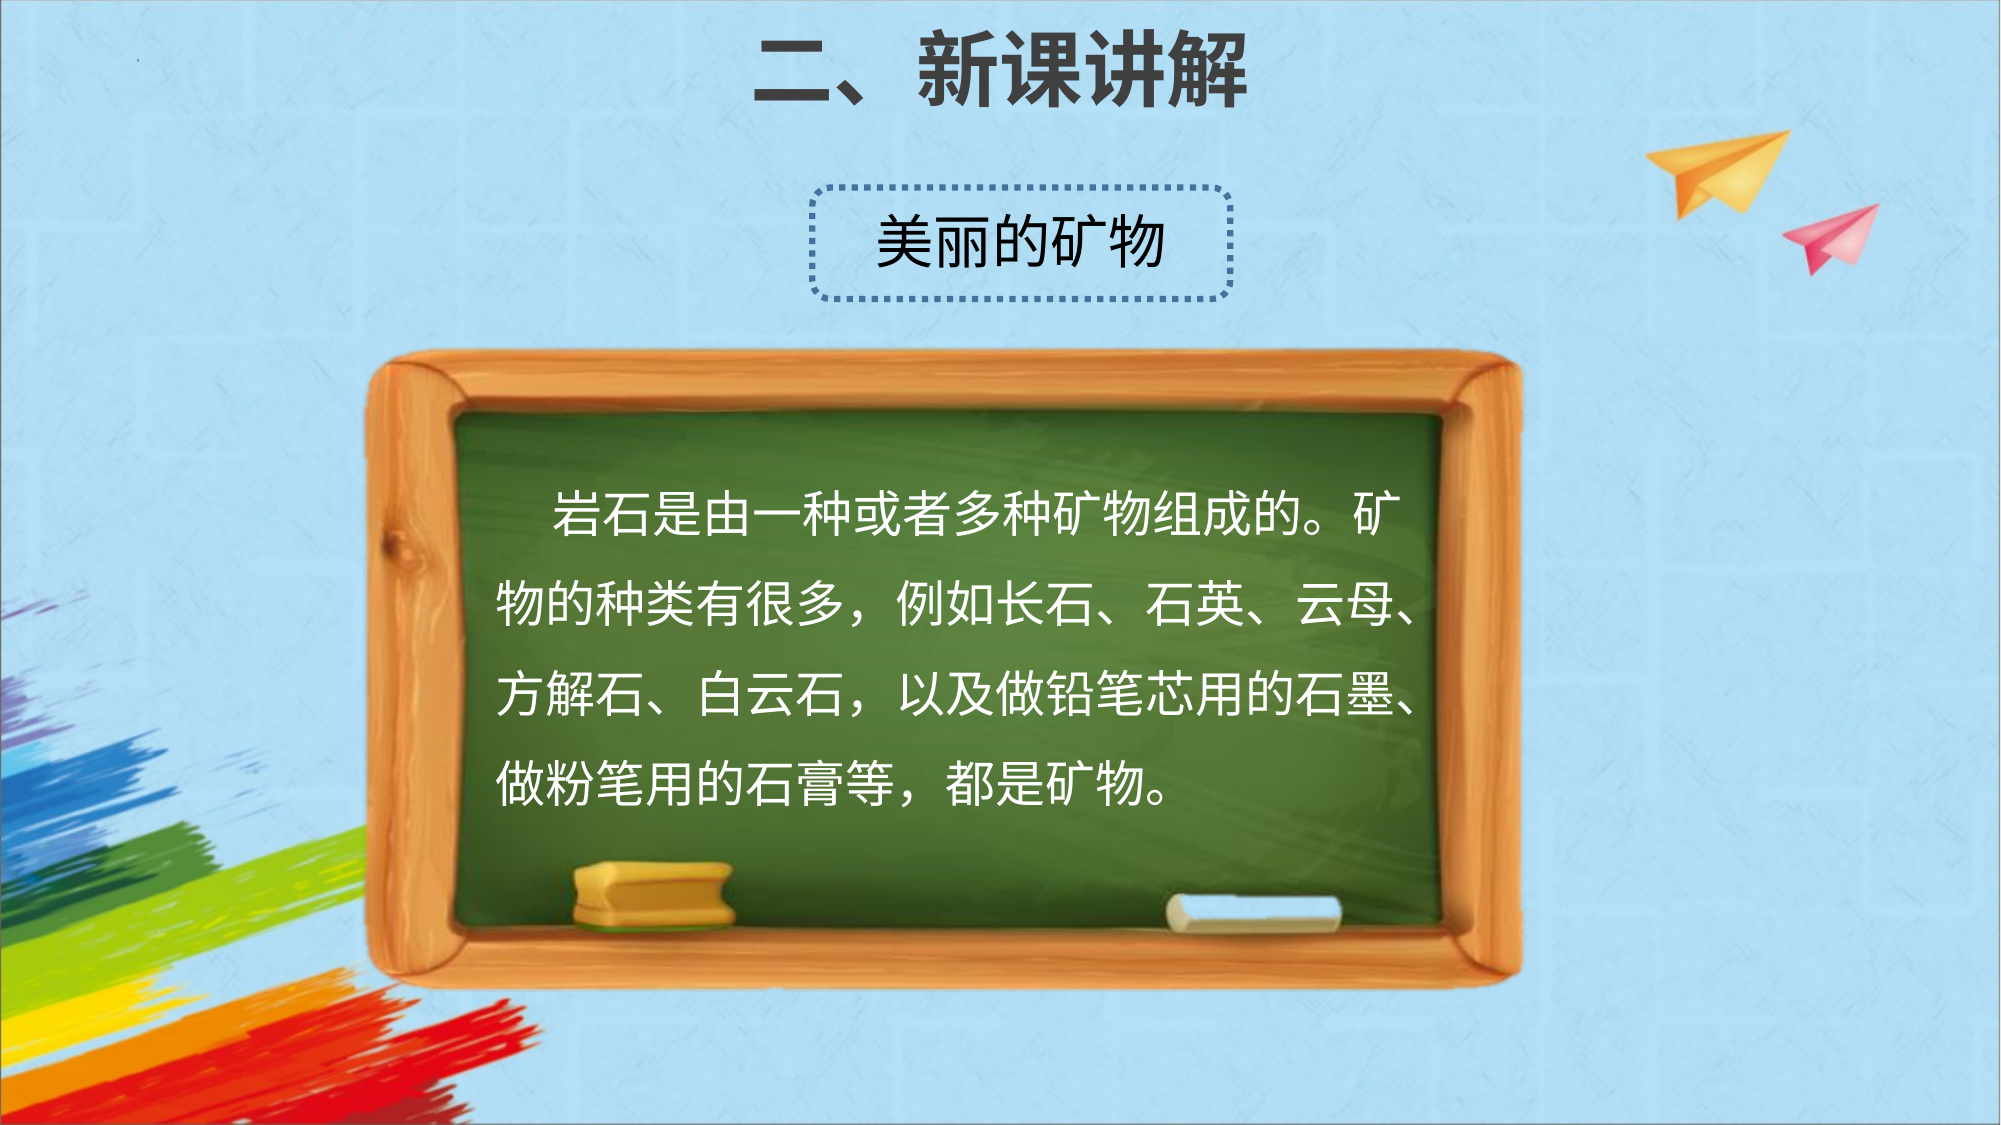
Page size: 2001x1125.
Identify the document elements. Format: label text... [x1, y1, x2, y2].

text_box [812, 187, 1231, 300]
title 二、新课讲解 [137, 0, 1863, 135]
picture [0, 0, 2001, 1125]
